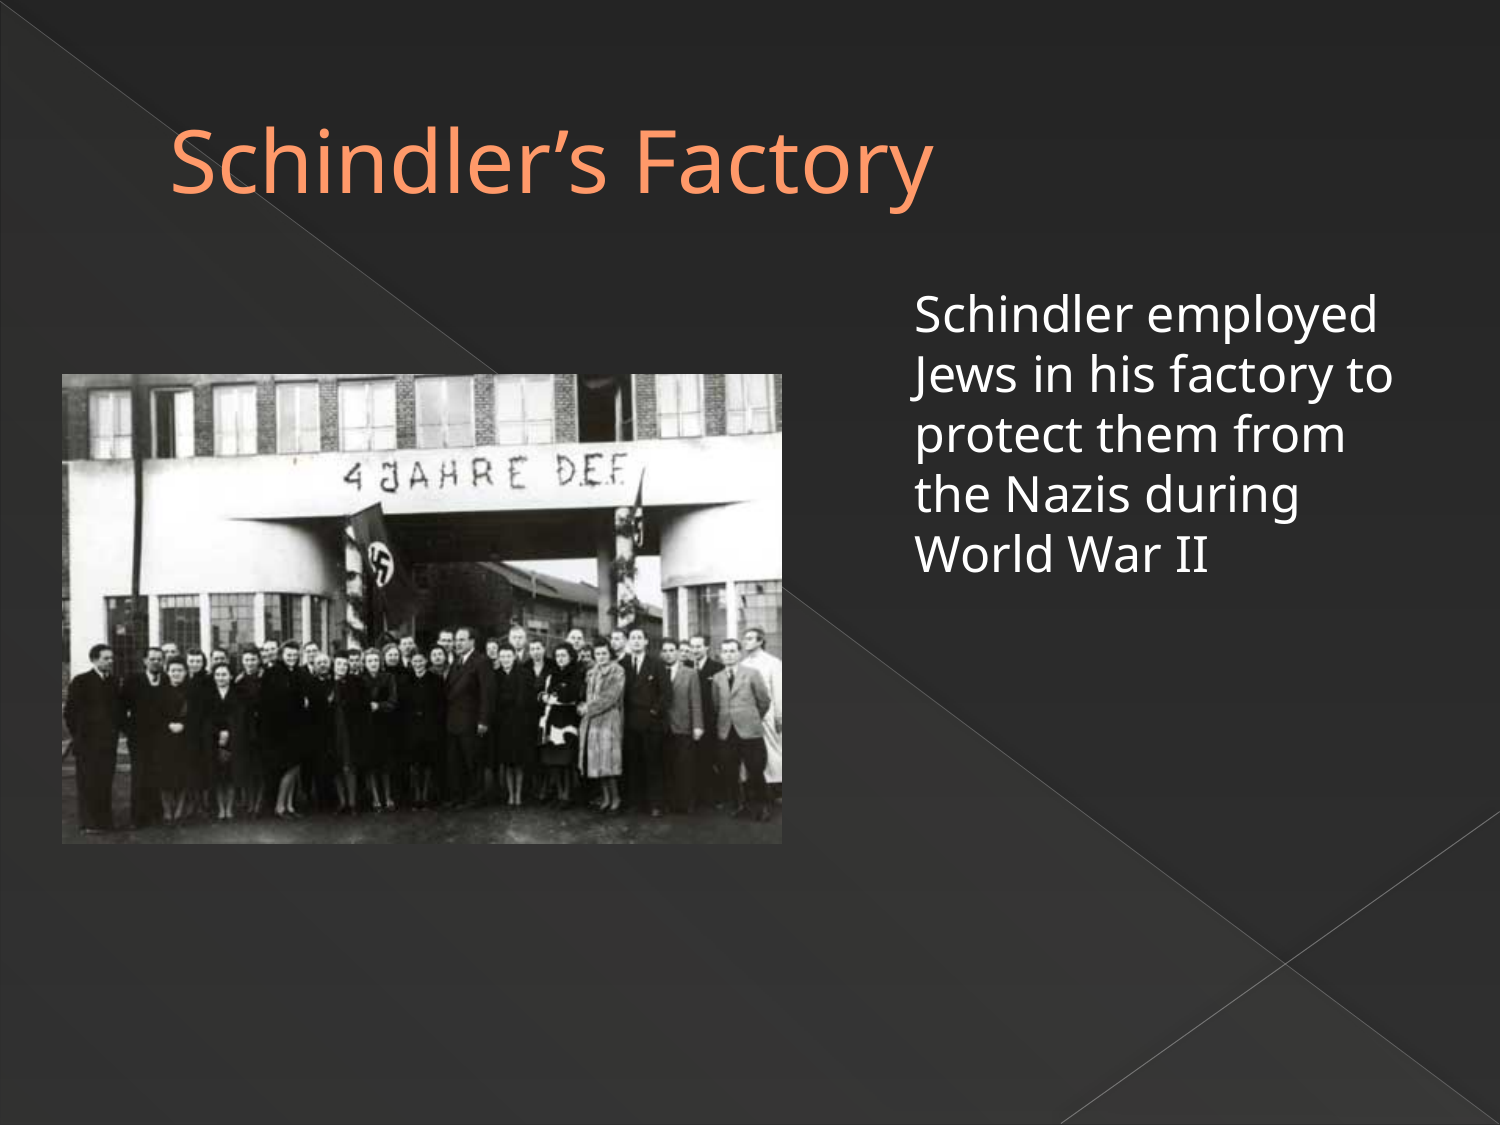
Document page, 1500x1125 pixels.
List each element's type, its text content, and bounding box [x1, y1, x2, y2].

text_box Schindler employed Jews in his factory to protect them from the Nazis during World War II [899, 274, 1413, 590]
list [62, 374, 782, 844]
title Schindler’s Factory [75, 43, 1425, 274]
